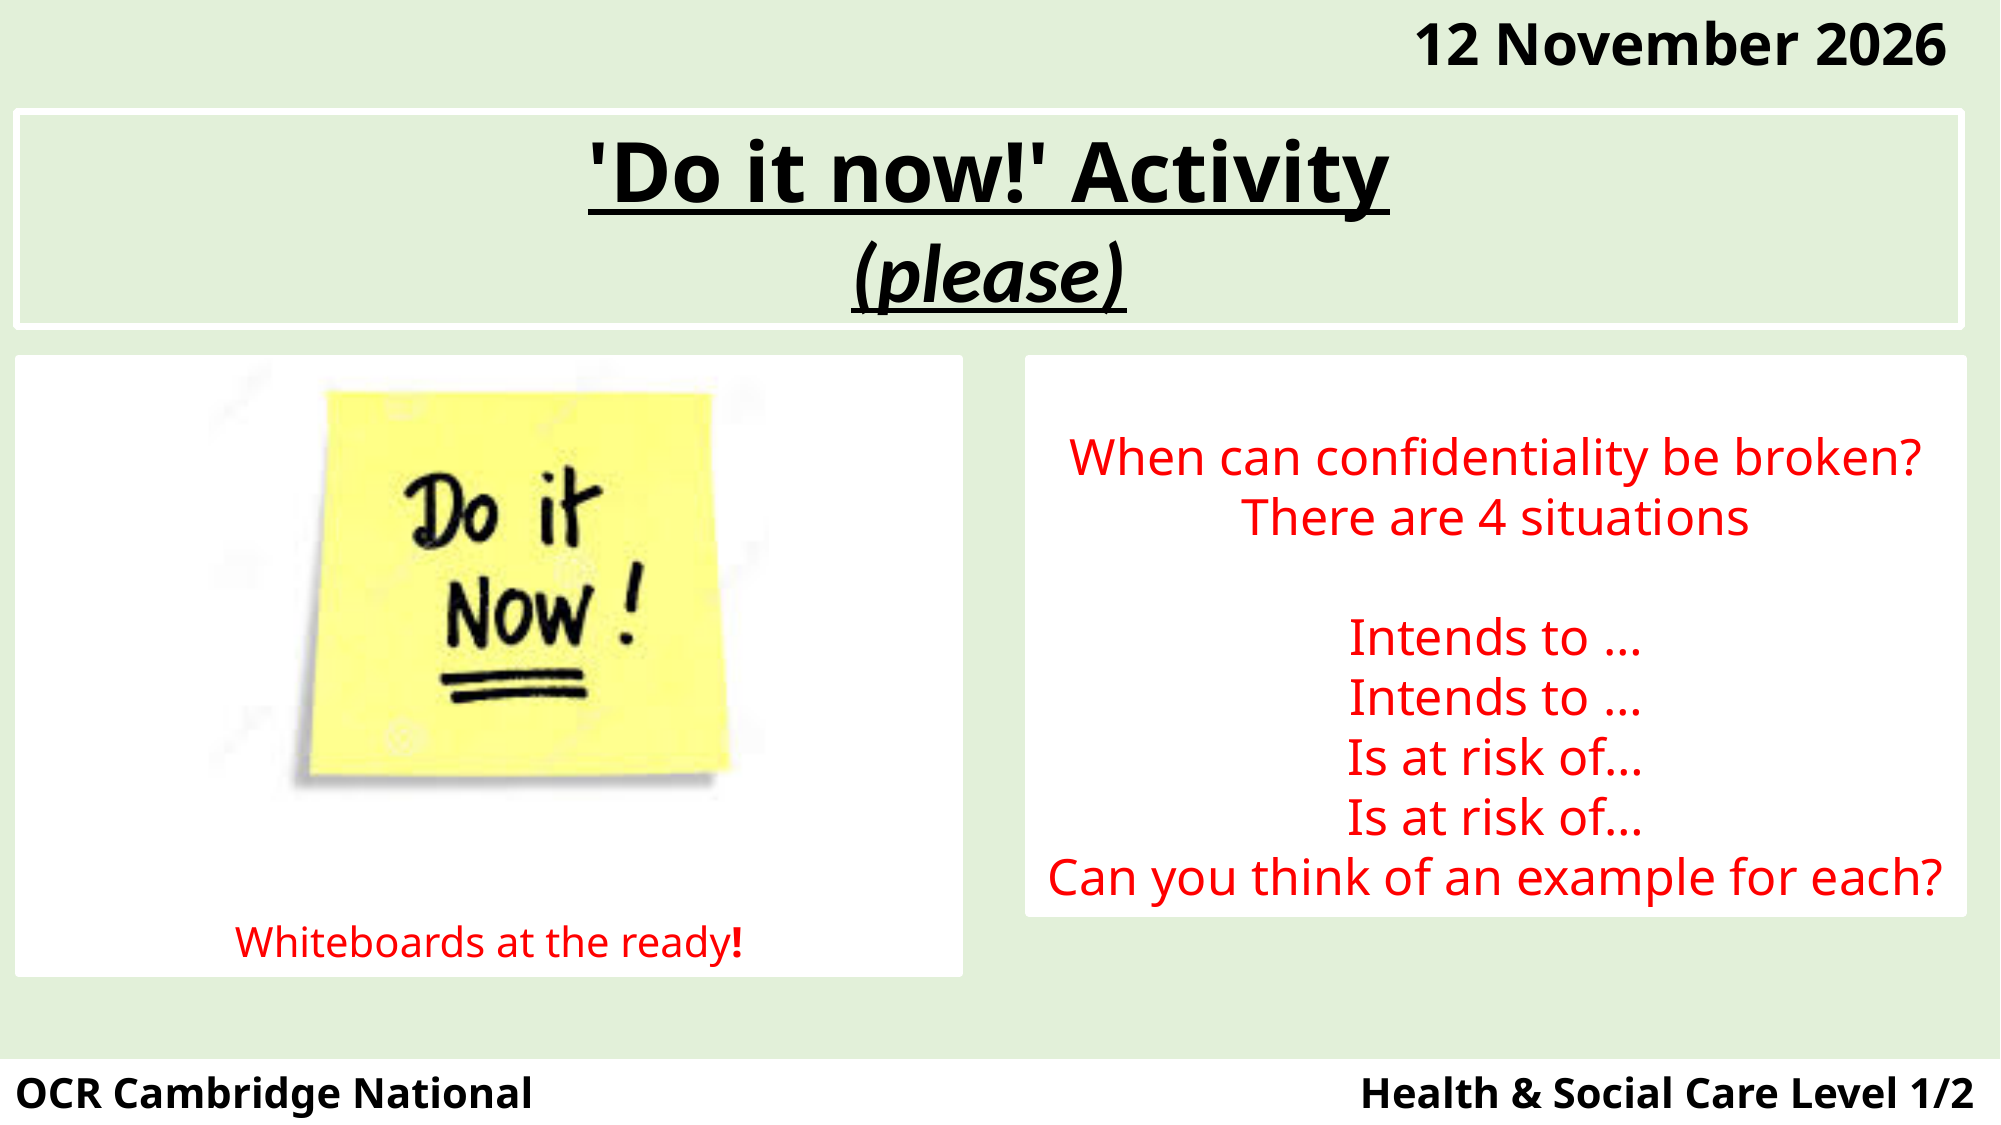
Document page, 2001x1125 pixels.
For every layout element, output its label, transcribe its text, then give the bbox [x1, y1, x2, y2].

text_box Health & Social Care Level 1/2 [873, 1059, 2000, 1125]
text_box 'Do it now!' Activity (please) [16, 111, 1962, 327]
text_box Whiteboards at the ready! [18, 358, 960, 974]
text_box OCR Cambridge National [0, 1059, 873, 1125]
text_box 17 September 2020 [1205, 0, 1964, 94]
text_box When can confidentiality be broken? There are 4 situations Intends to … Intends to … Is at risk of… Is at risk of… Can you think of an example for each? [1028, 358, 1964, 913]
picture [208, 358, 769, 824]
